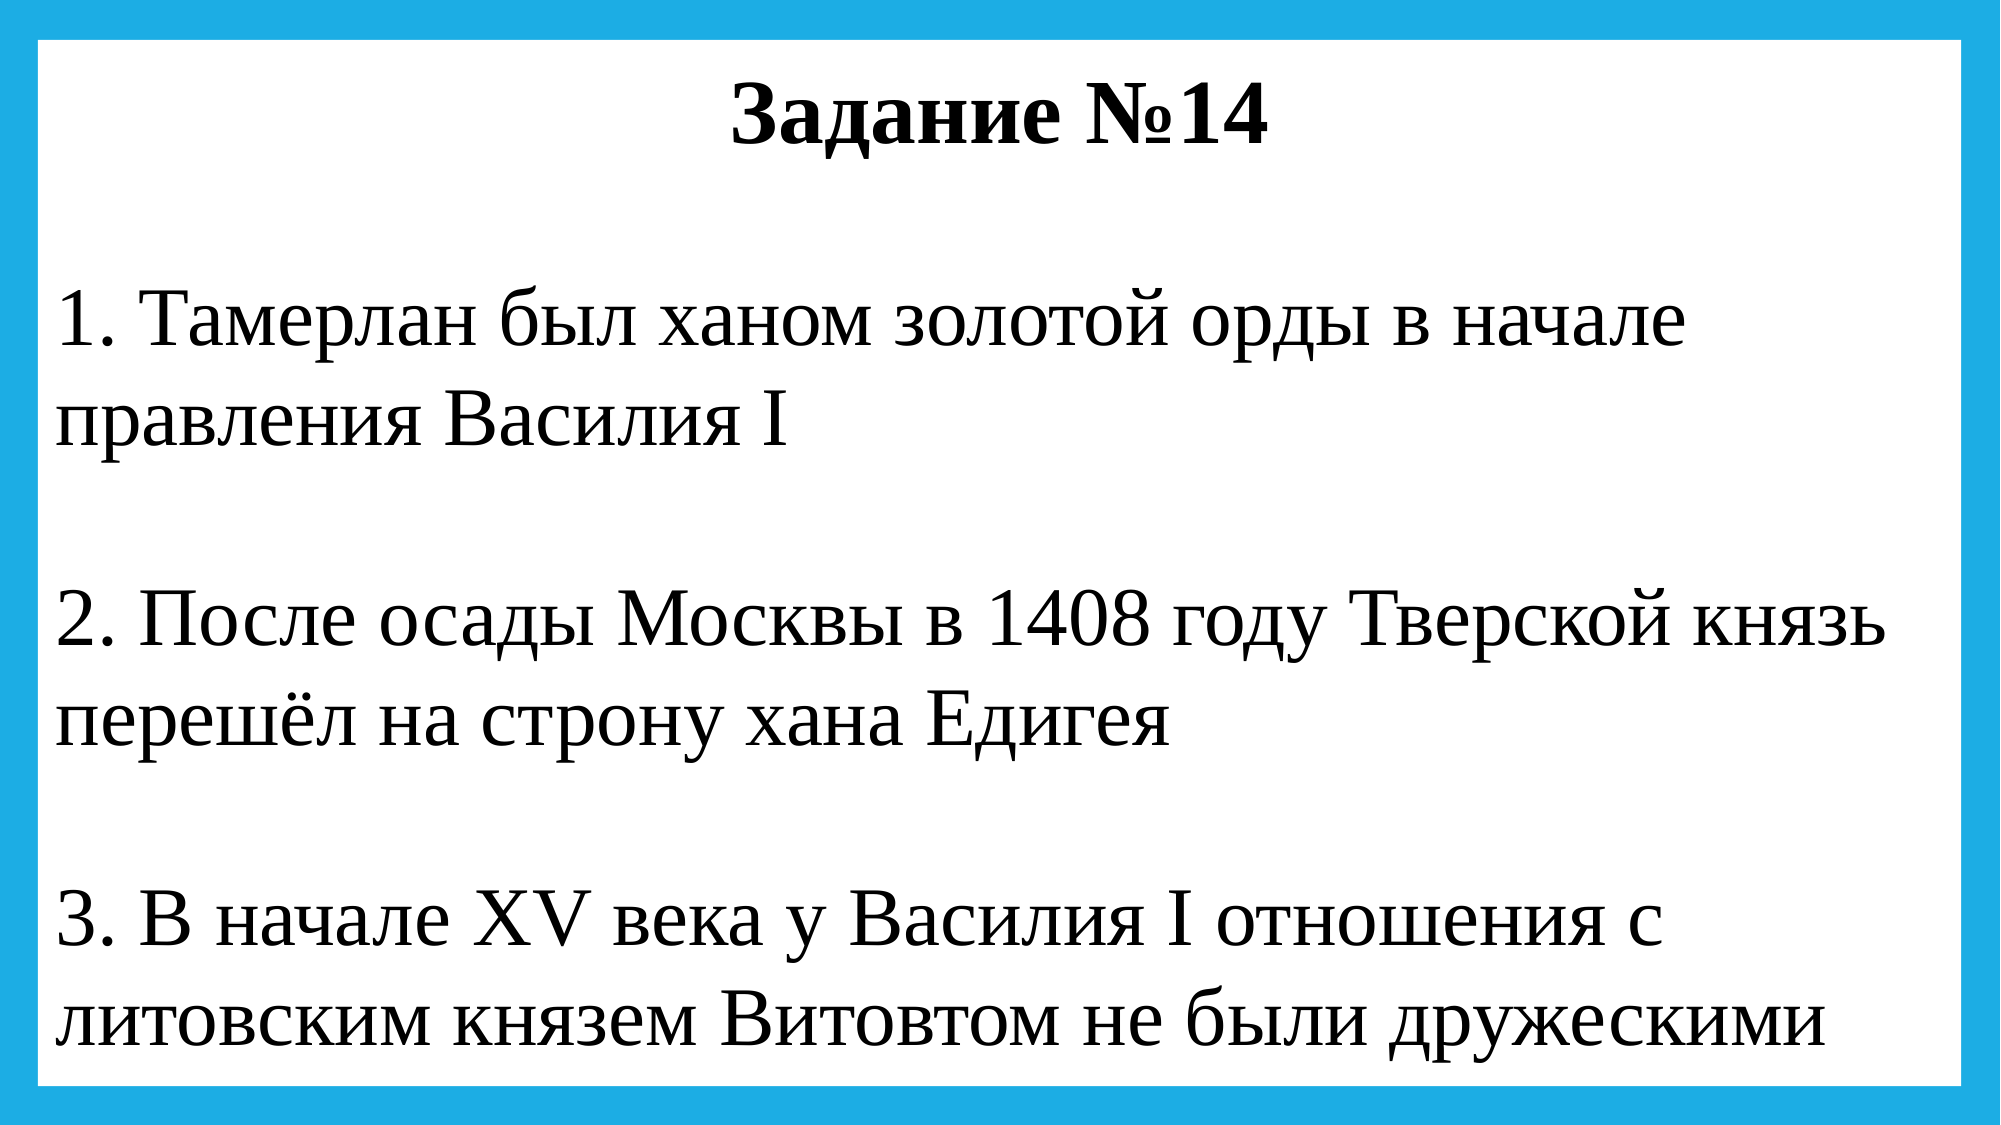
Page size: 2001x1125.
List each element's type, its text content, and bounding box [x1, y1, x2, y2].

text_box Задание №14 1. Тамерлан был ханом золотой орды в начале правления Василия I 2. После осады Москвы в 1408 году Тверской князь перешёл на строну хана Едигея 3. В начале XV века у Василия I отношения с литовским князем Витовтом не были дружескими [41, 45, 1959, 1070]
